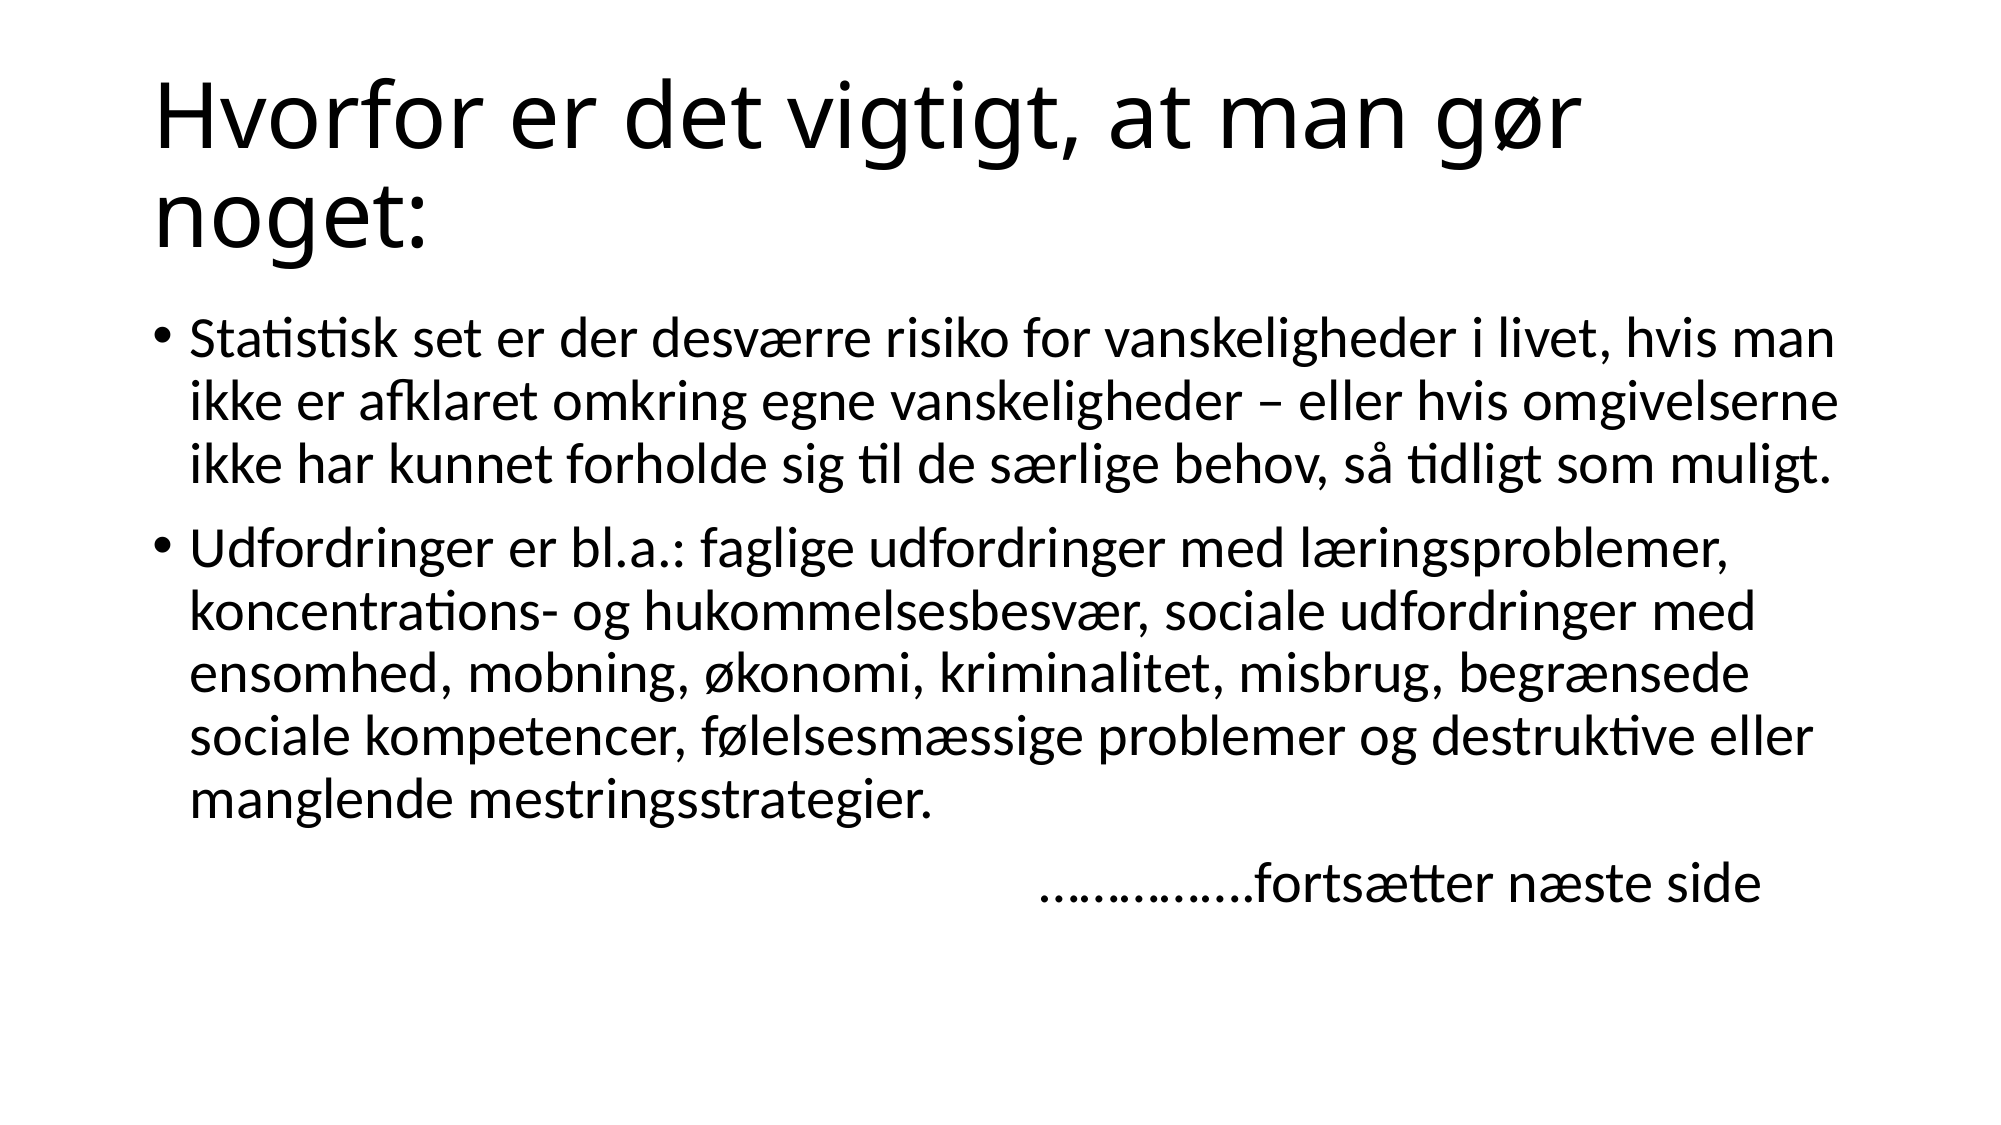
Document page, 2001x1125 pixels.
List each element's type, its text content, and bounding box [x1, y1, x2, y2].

title Hvorfor er det vigtigt, at man gør noget: [137, 59, 1863, 278]
list Statistisk set er der desværre risiko for vanskeligheder i livet, hvis man ikke er afklaret omkring egne vanskeligheder – eller hvis omgivelserne ikke har kunnet forholde sig til de særlige behov, så tidligt som muligt. Udfordringer er bl.a.: faglige udfordringer med læringsproblemer, koncentrations- og hukommelsesbesvær, sociale udfordringer med ensomhed, mobning, økonomi, kriminalitet, misbrug, begrænsede sociale kompetencer, følelsesmæssige problemer og destruktive eller manglende mestringsstrategier. …………….fortsætter næste side [137, 299, 1863, 1014]
